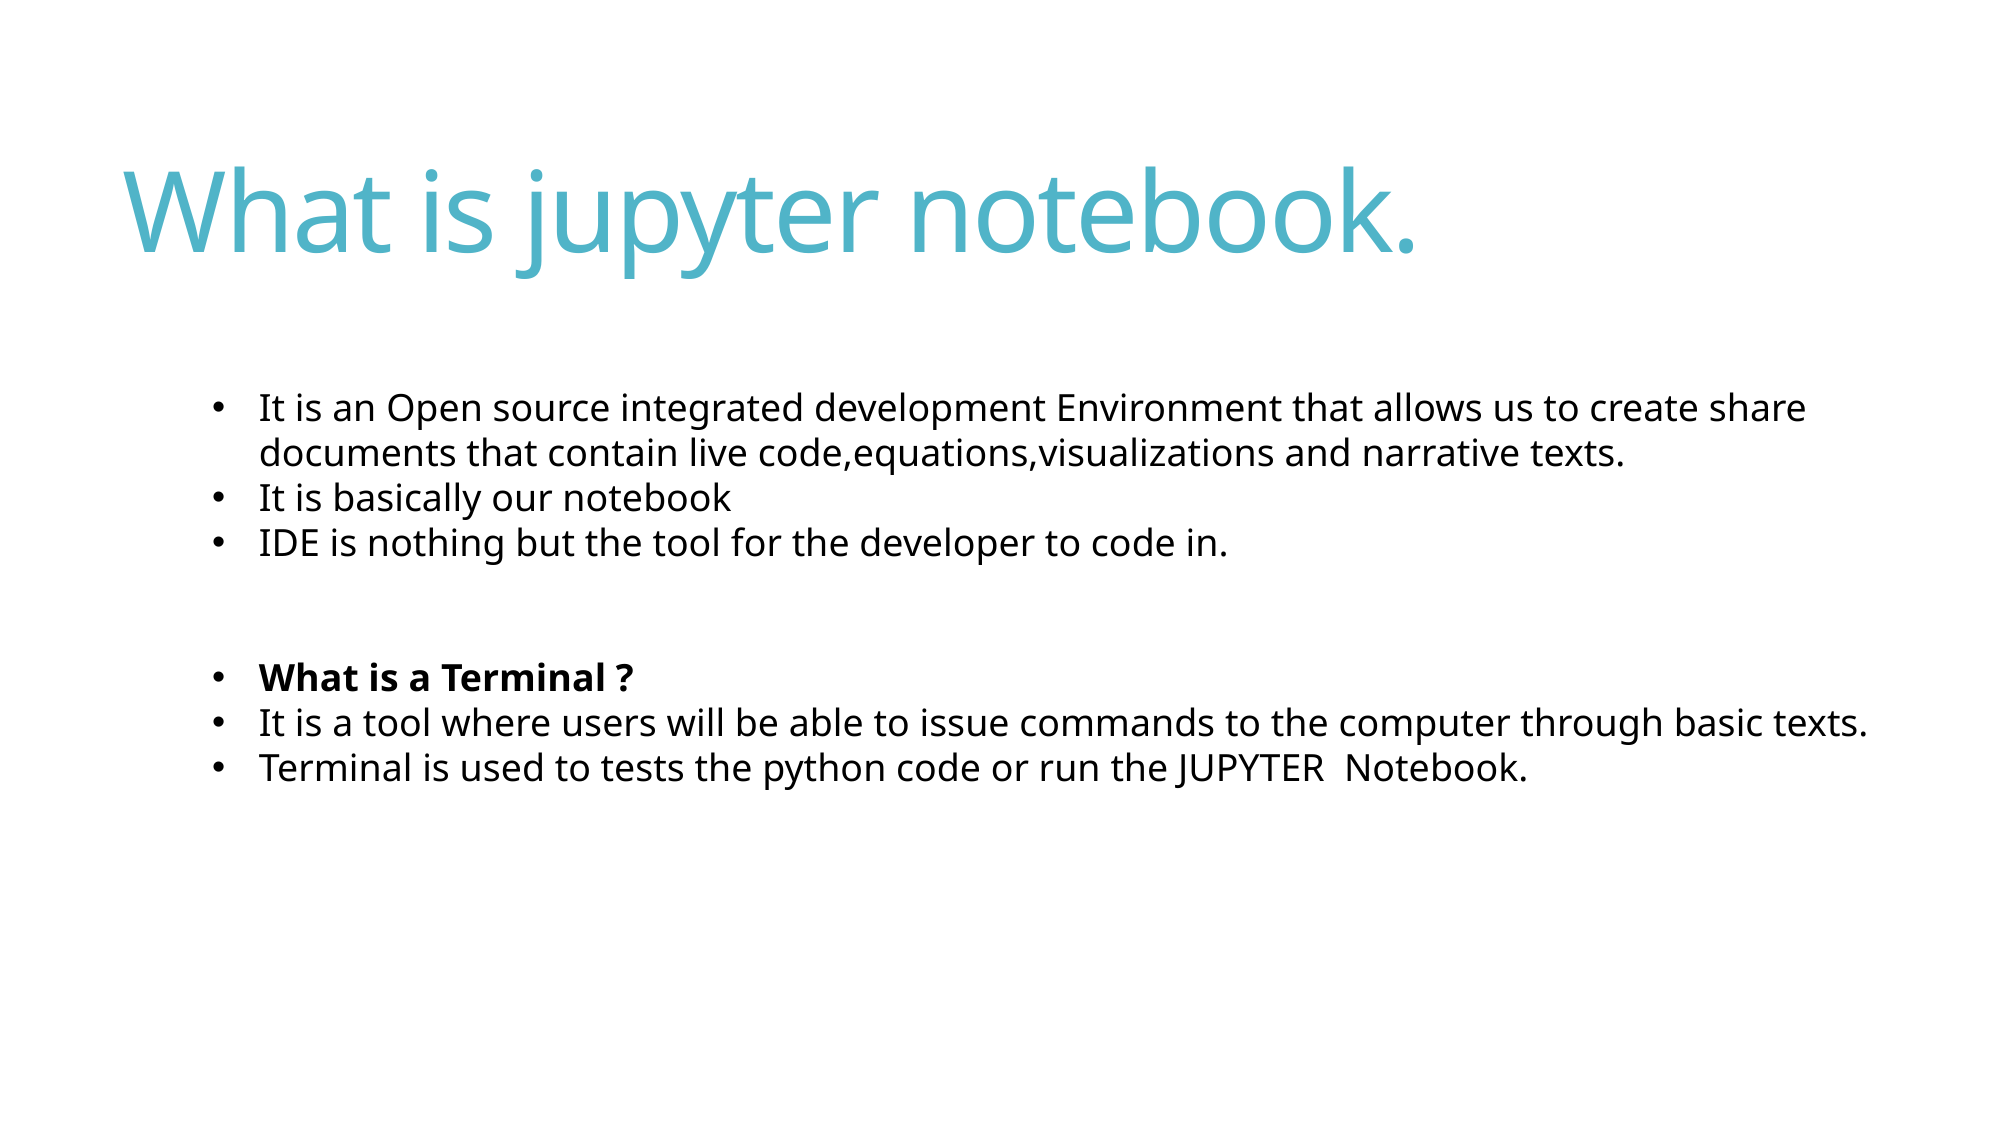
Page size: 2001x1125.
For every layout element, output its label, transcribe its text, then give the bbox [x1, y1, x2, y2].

list [197, 329, 1937, 1000]
title What is jupyter notebook. [107, 81, 1875, 354]
text_box It is an Open source integrated development Environment that allows us to create share documents that contain live code,equations,visualizations and narrative texts. It is basically our notebook IDE is nothing but the tool for the developer to code in. What is a Terminal ? It is a tool where users will be able to issue commands to the computer through basic texts. Terminal is used to tests the python code or run the JUPYTER Notebook. [197, 376, 1922, 887]
